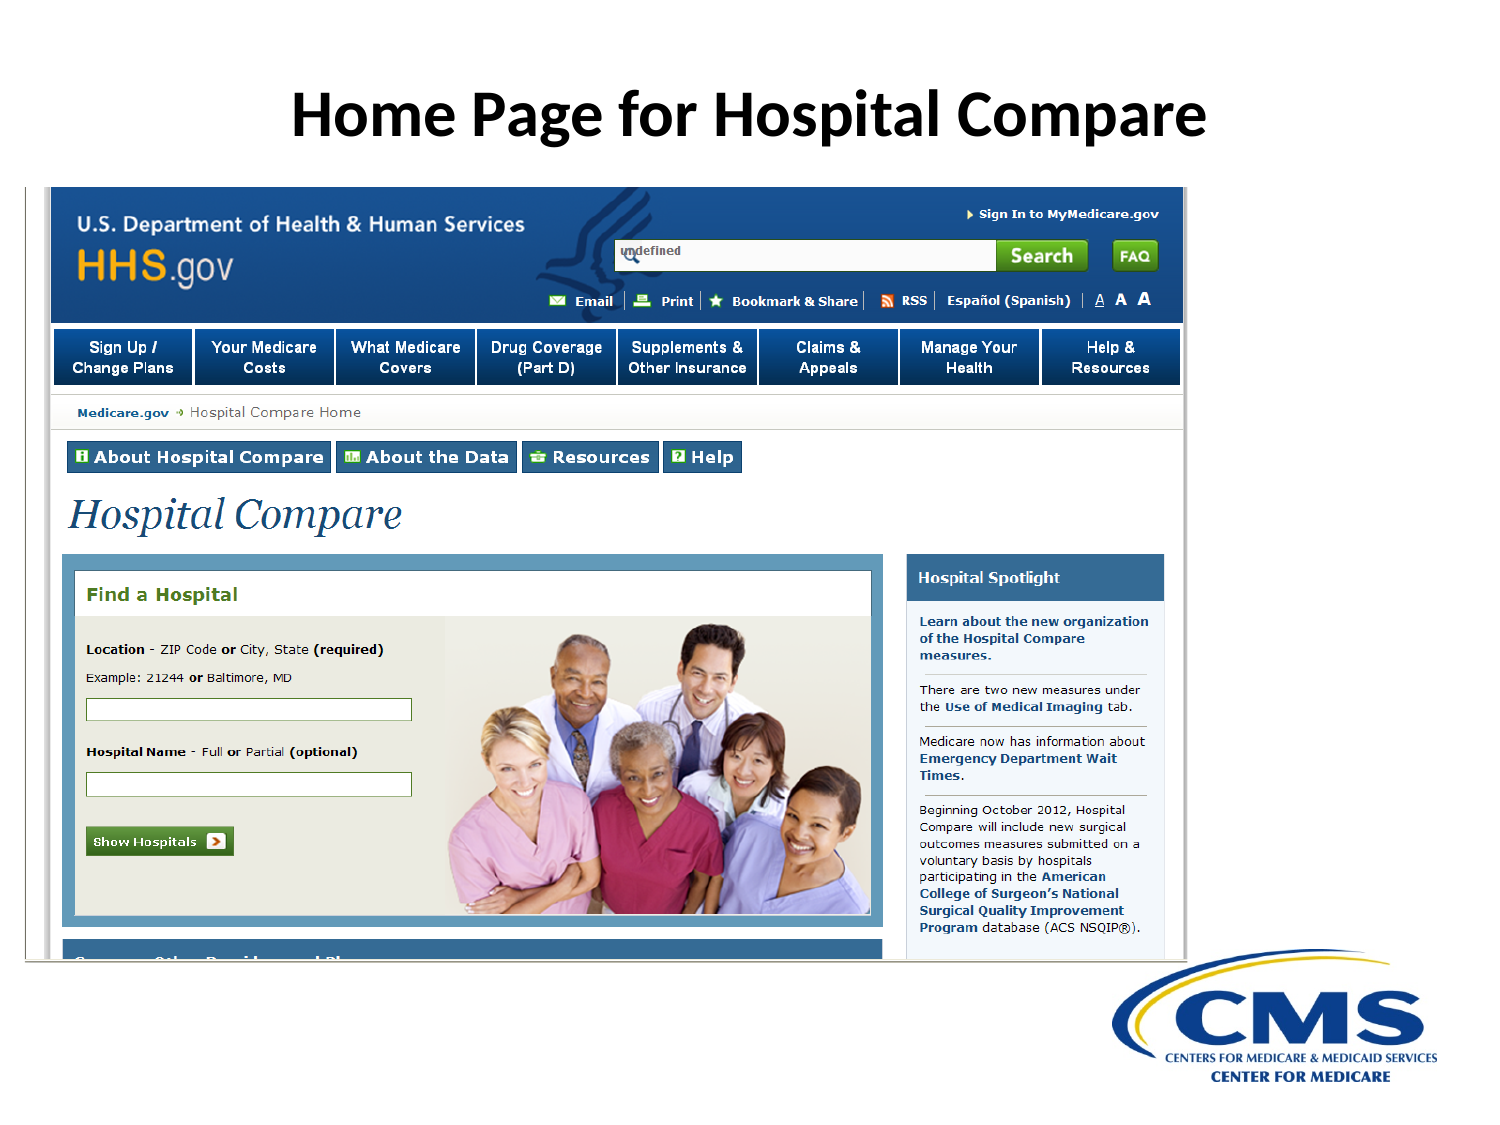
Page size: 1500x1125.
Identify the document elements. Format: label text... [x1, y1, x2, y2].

picture [24, 187, 1437, 1082]
text_box Home Page for Hospital Compare [275, 62, 1225, 158]
